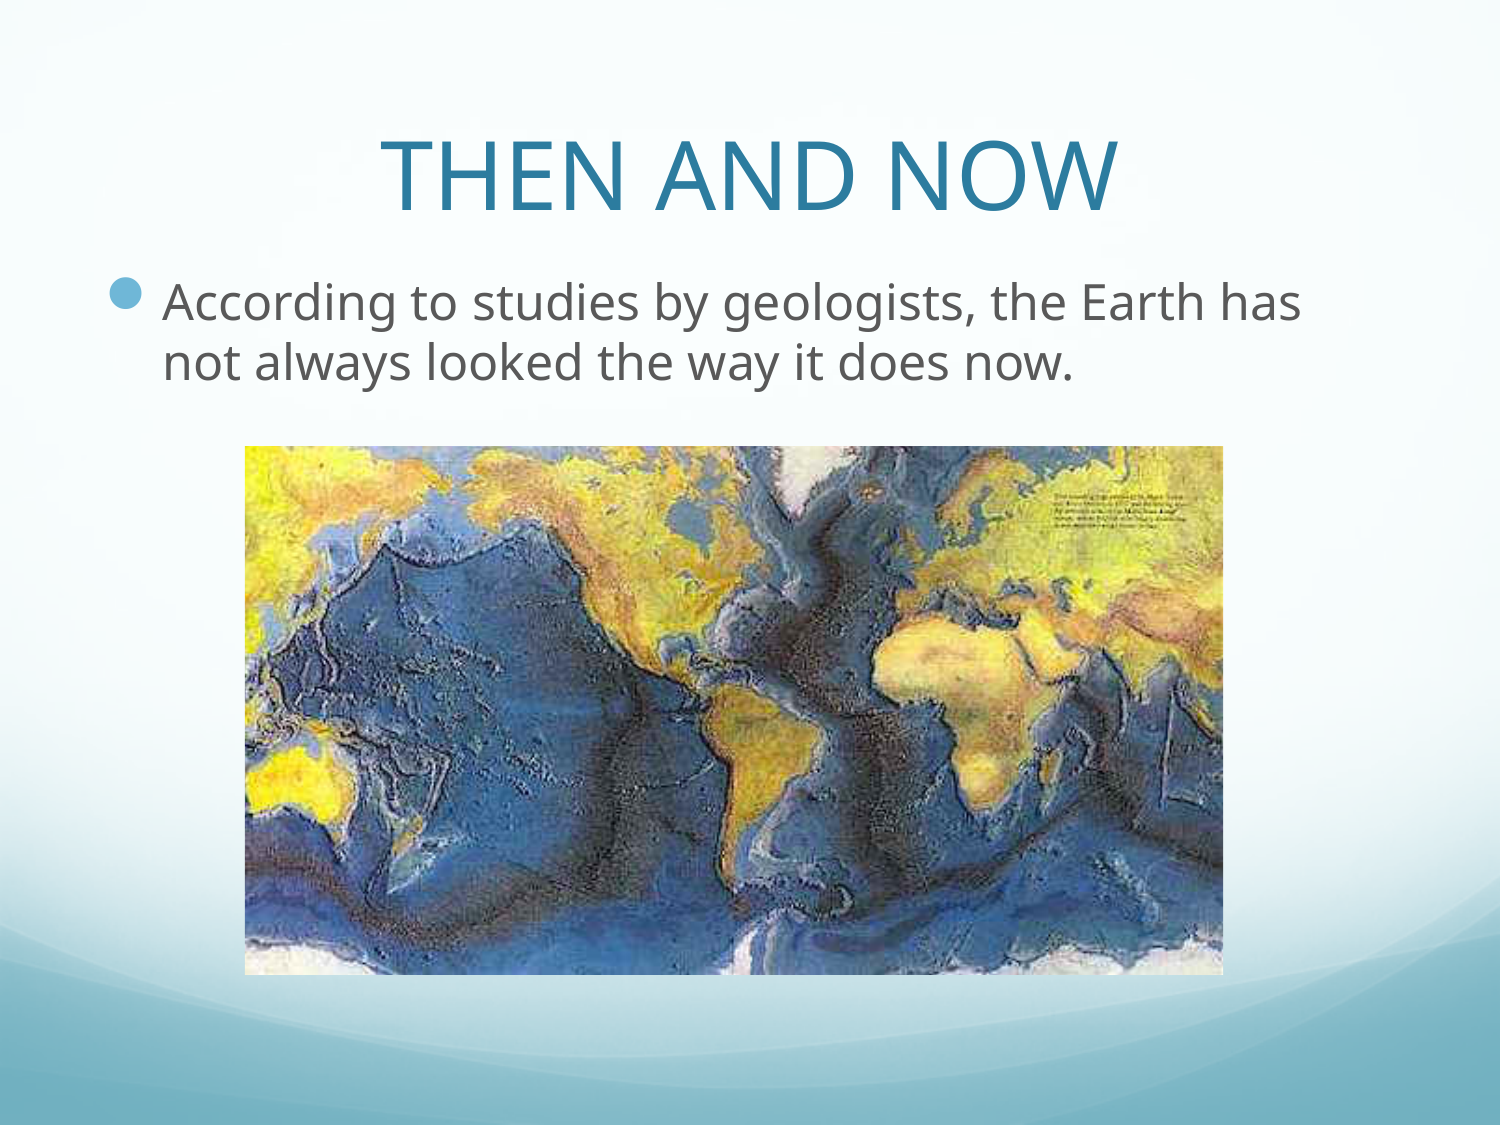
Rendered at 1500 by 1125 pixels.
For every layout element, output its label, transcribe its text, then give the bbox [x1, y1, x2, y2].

title THEN AND NOW [90, 17, 1410, 237]
list According to studies by geologists, the Earth has not always looked the way it does now. [90, 262, 1410, 975]
picture [244, 446, 1224, 976]
